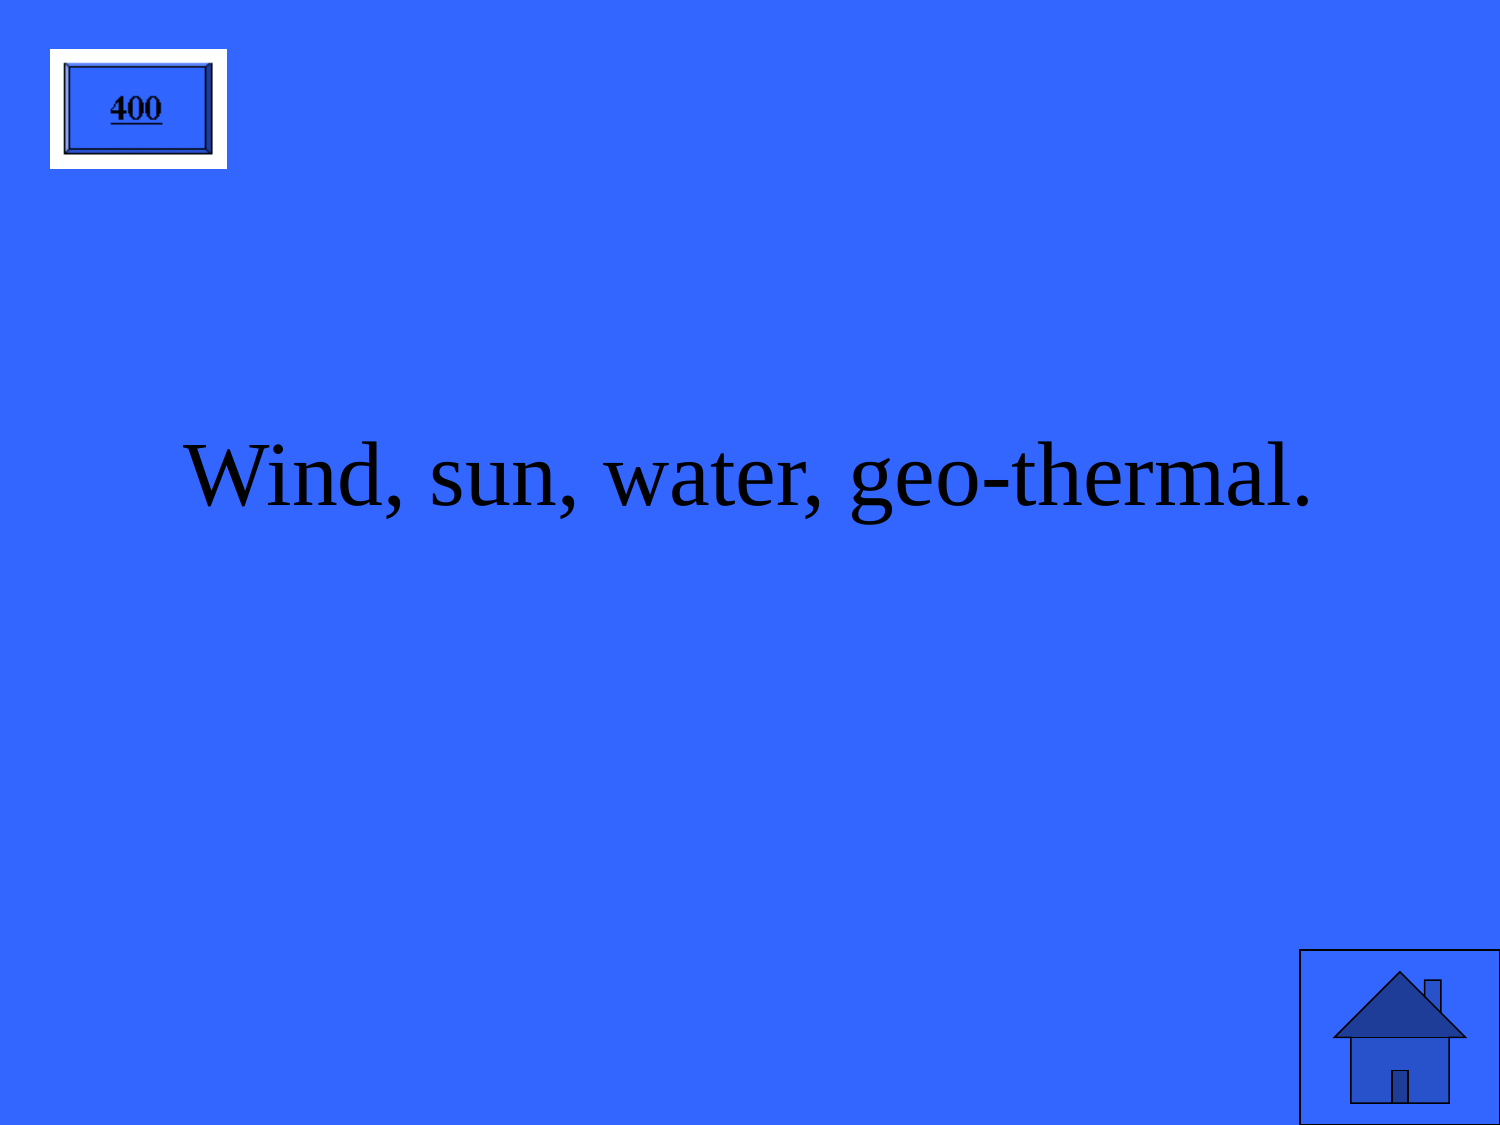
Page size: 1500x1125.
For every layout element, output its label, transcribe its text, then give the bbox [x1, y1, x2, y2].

picture [49, 49, 227, 169]
title Wind, sun, water, geo-thermal. [112, 374, 1388, 563]
text_box [1299, 950, 1500, 1125]
